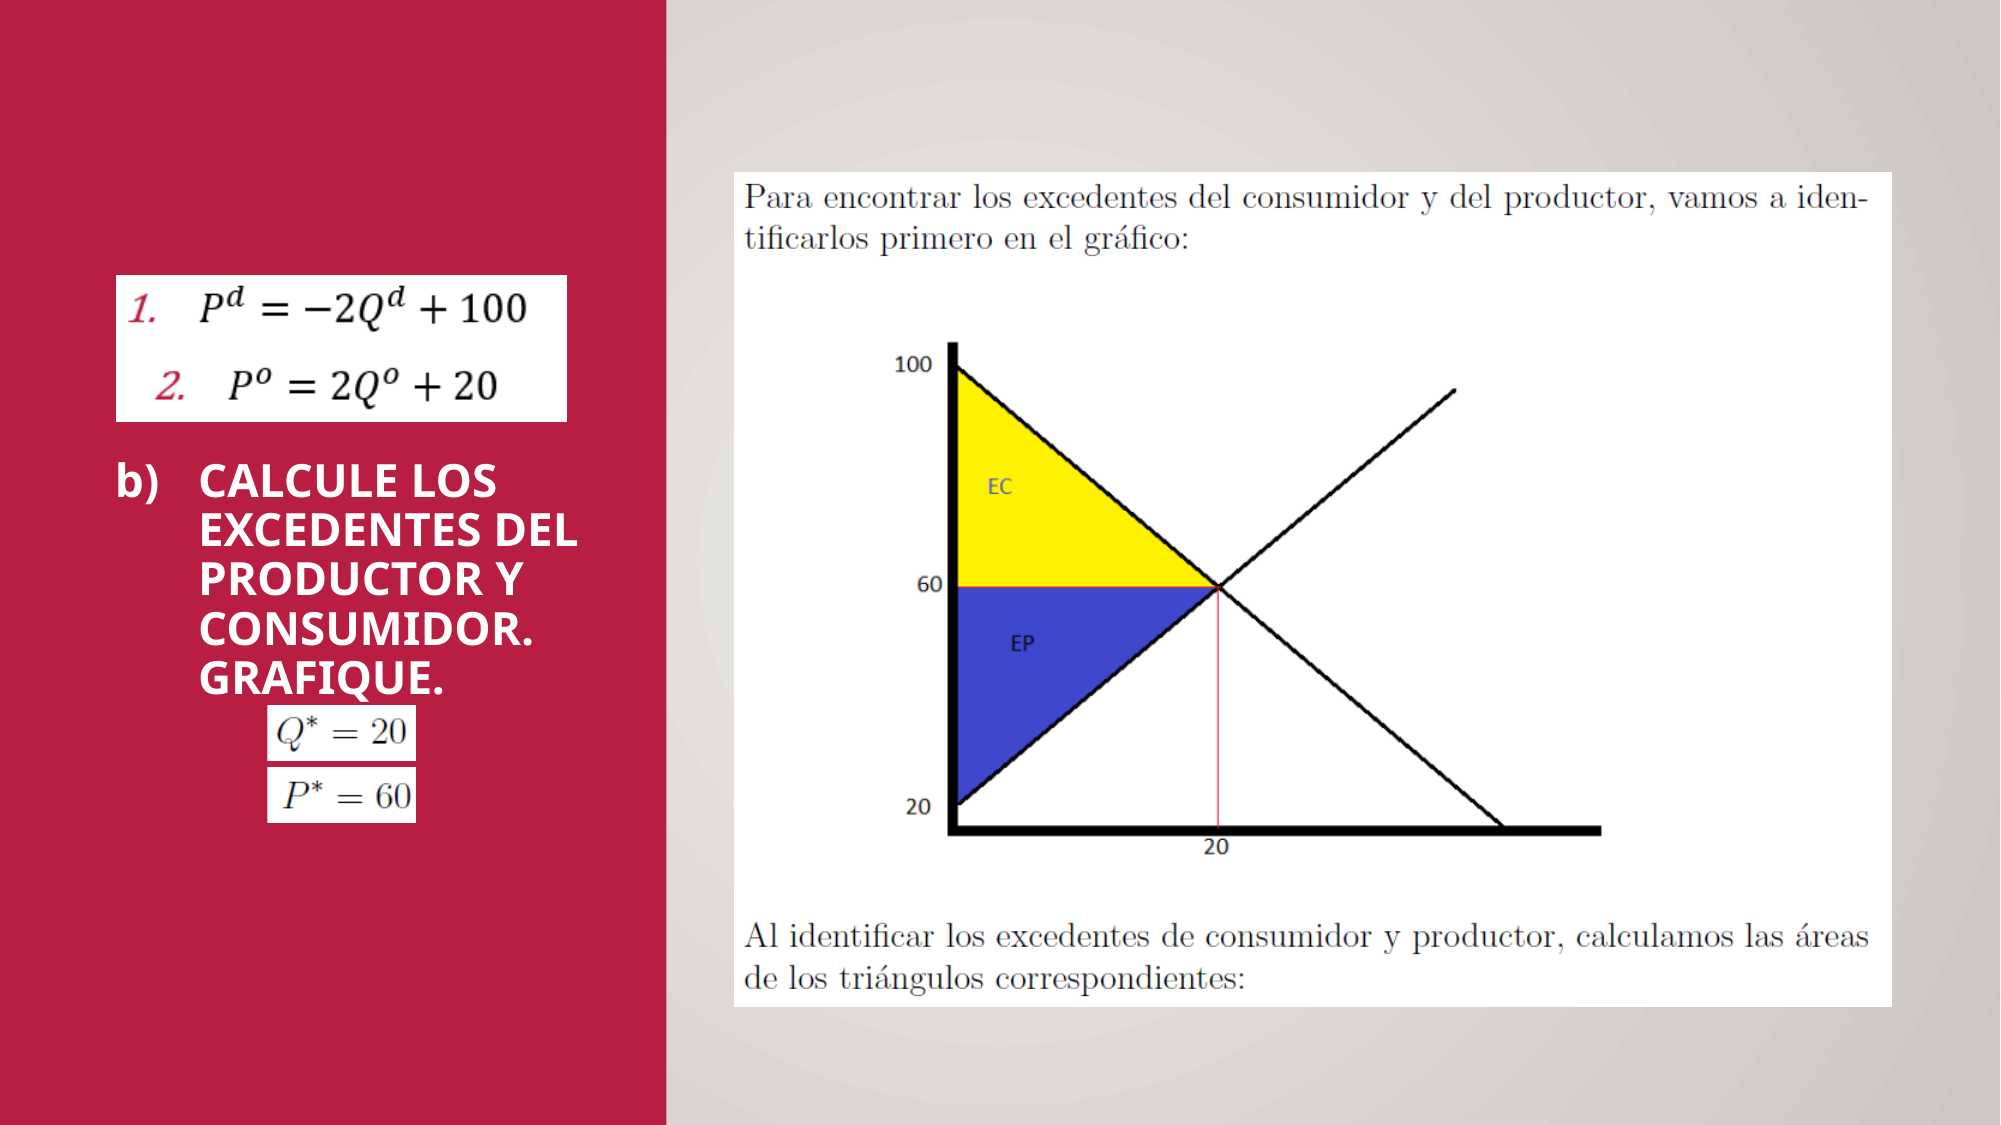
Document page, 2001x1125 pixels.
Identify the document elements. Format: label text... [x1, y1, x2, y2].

text_box [0, 0, 668, 1125]
title Calcule los excedentes del productor y consumidor. Grafique. [99, 450, 602, 732]
picture [267, 767, 417, 823]
text_box [668, 0, 2000, 1125]
picture [116, 275, 567, 422]
picture [267, 705, 417, 761]
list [733, 172, 1893, 1007]
